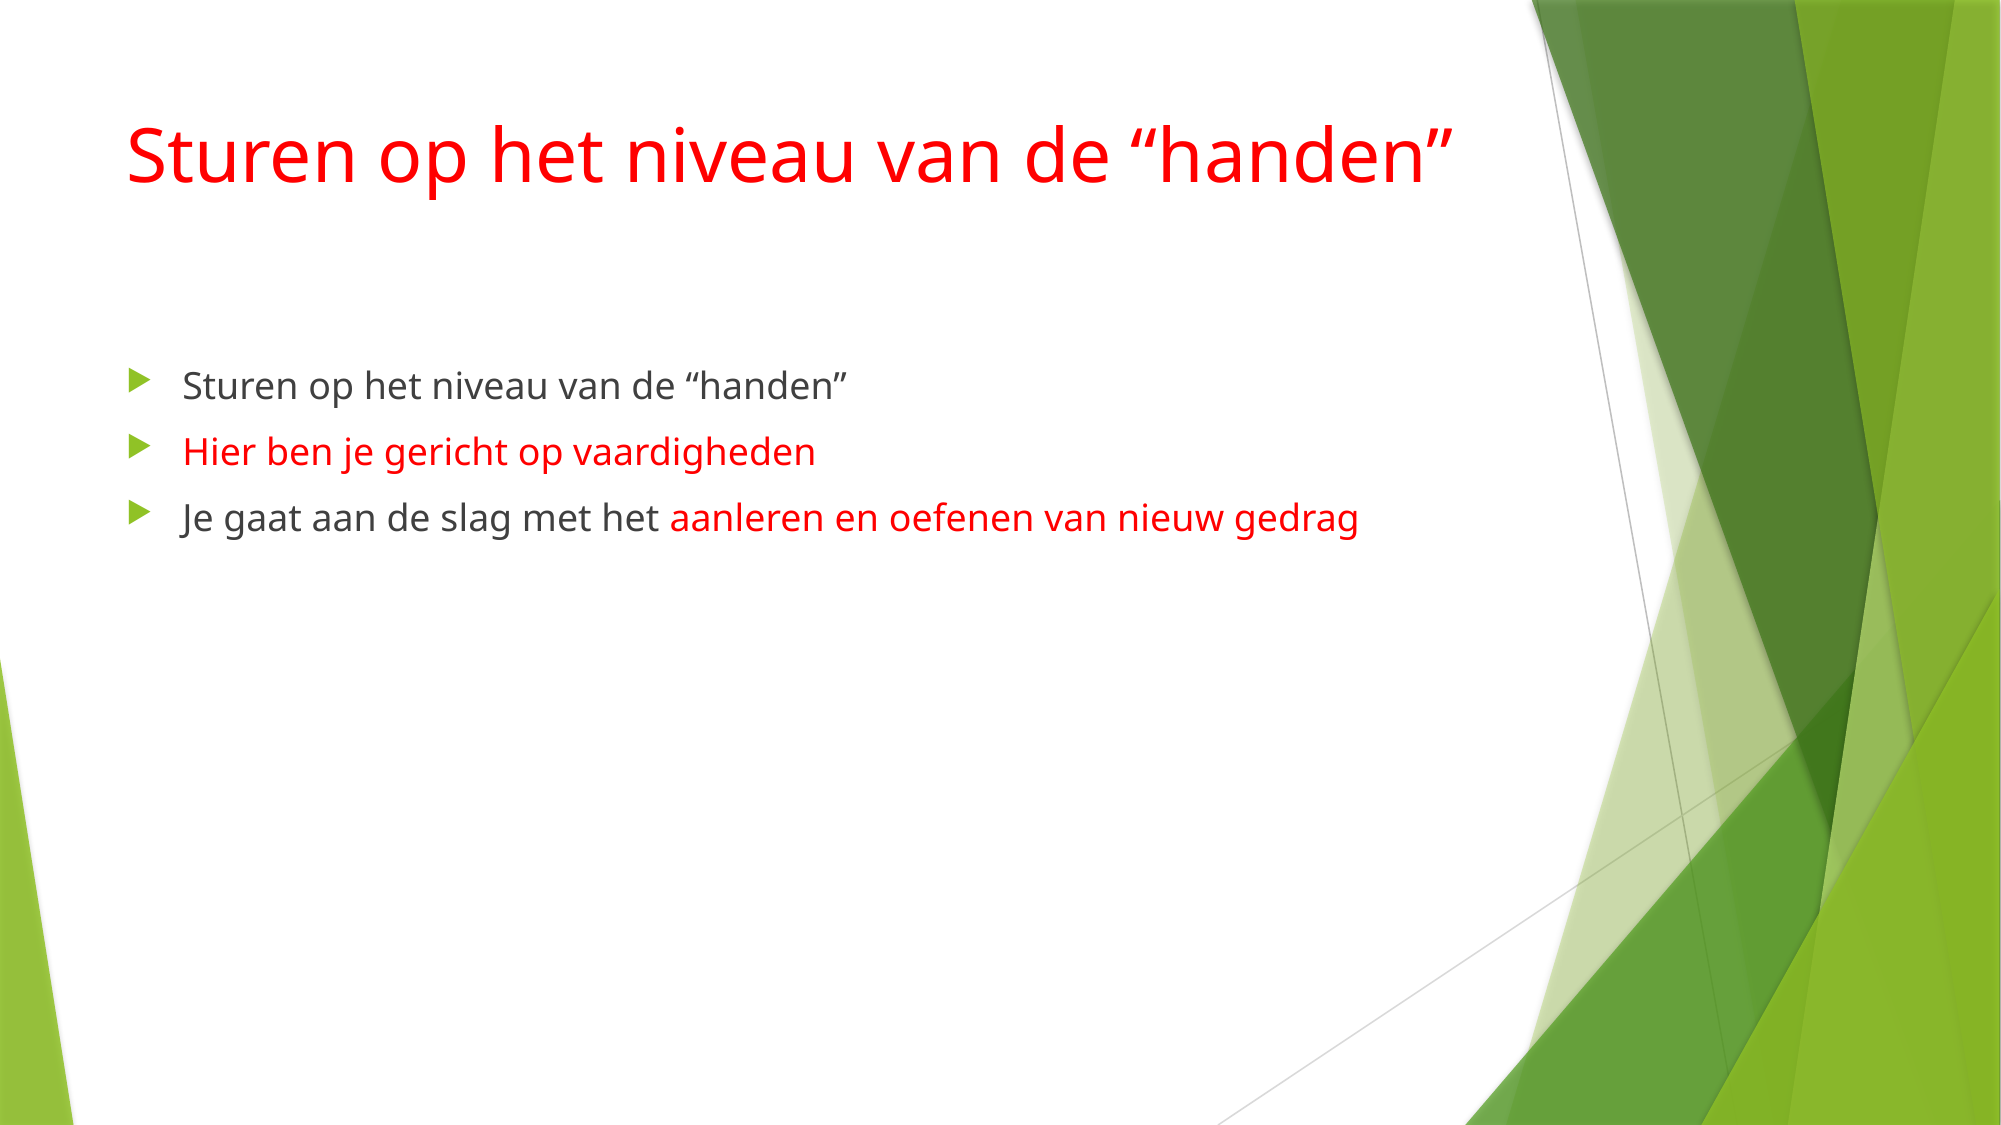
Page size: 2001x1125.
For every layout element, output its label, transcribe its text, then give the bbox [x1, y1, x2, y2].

title Sturen op het niveau van de “handen” [111, 99, 1522, 317]
list Sturen op het niveau van de “handen” Hier ben je gericht op vaardigheden Je gaat aan de slag met het aanleren en oefenen van nieuw gedrag [111, 354, 1522, 992]
